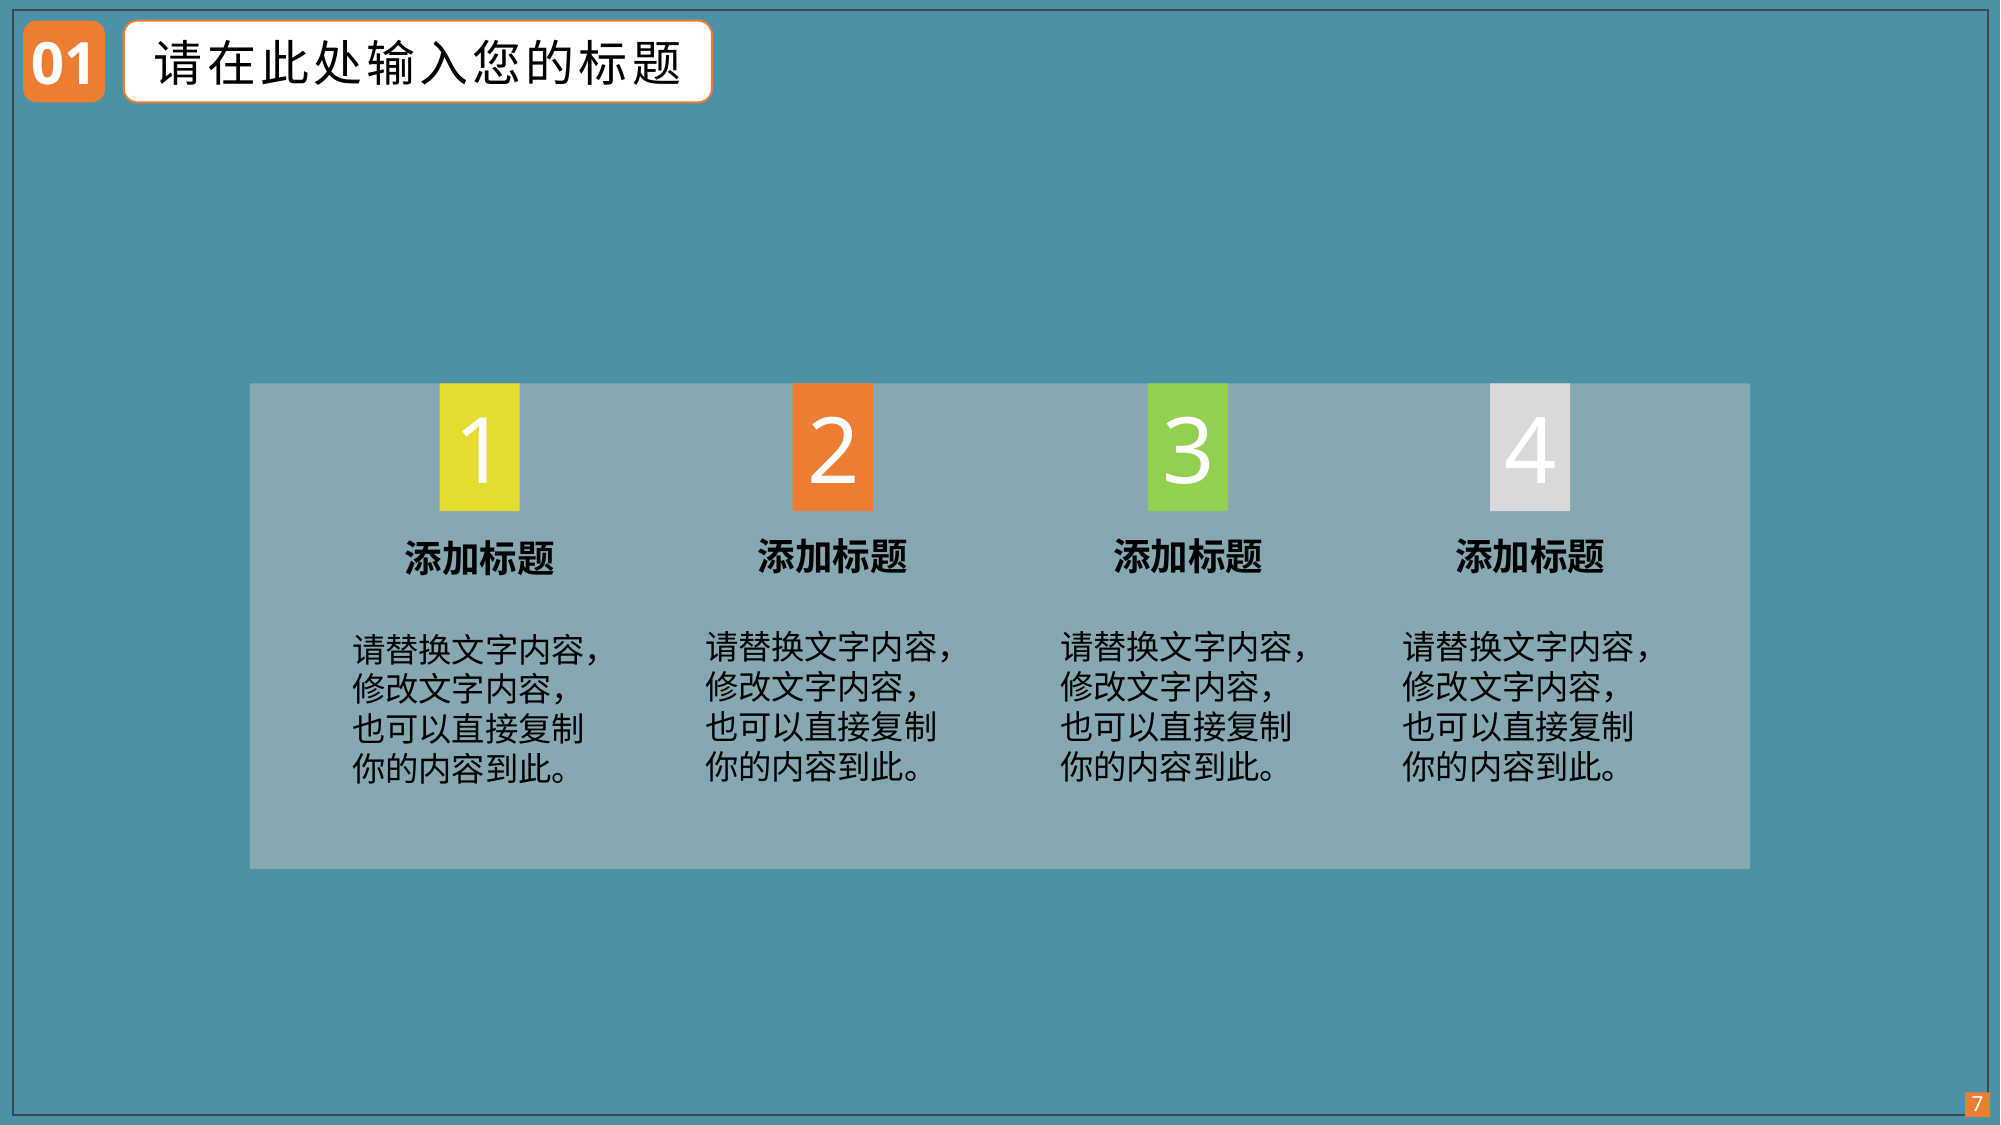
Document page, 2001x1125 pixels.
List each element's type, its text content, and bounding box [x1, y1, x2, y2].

text_box 2 [792, 382, 874, 508]
text_box 请替换文字内容，修改文字内容，也可以直接复制你的内容到此。 [689, 618, 976, 870]
text_box 添加标题 [1387, 508, 1674, 603]
text_box [249, 382, 1751, 870]
text_box 请替换文字内容，修改文字内容，也可以直接复制你的内容到此。 [1387, 618, 1674, 870]
text_box 添加标题 [336, 510, 623, 605]
text_box 3 [1147, 382, 1229, 508]
text_box 1 [439, 382, 521, 510]
text_box 添加标题 [689, 508, 976, 603]
text_box [12, 9, 1989, 1116]
text_box 4 [1489, 382, 1571, 508]
text_box 添加标题 [1045, 508, 1331, 603]
text_box 请替换文字内容，修改文字内容，也可以直接复制你的内容到此。 [336, 620, 623, 872]
text_box 请替换文字内容，修改文字内容，也可以直接复制你的内容到此。 [1045, 618, 1331, 870]
text_box 7 [1944, 1091, 2000, 1118]
